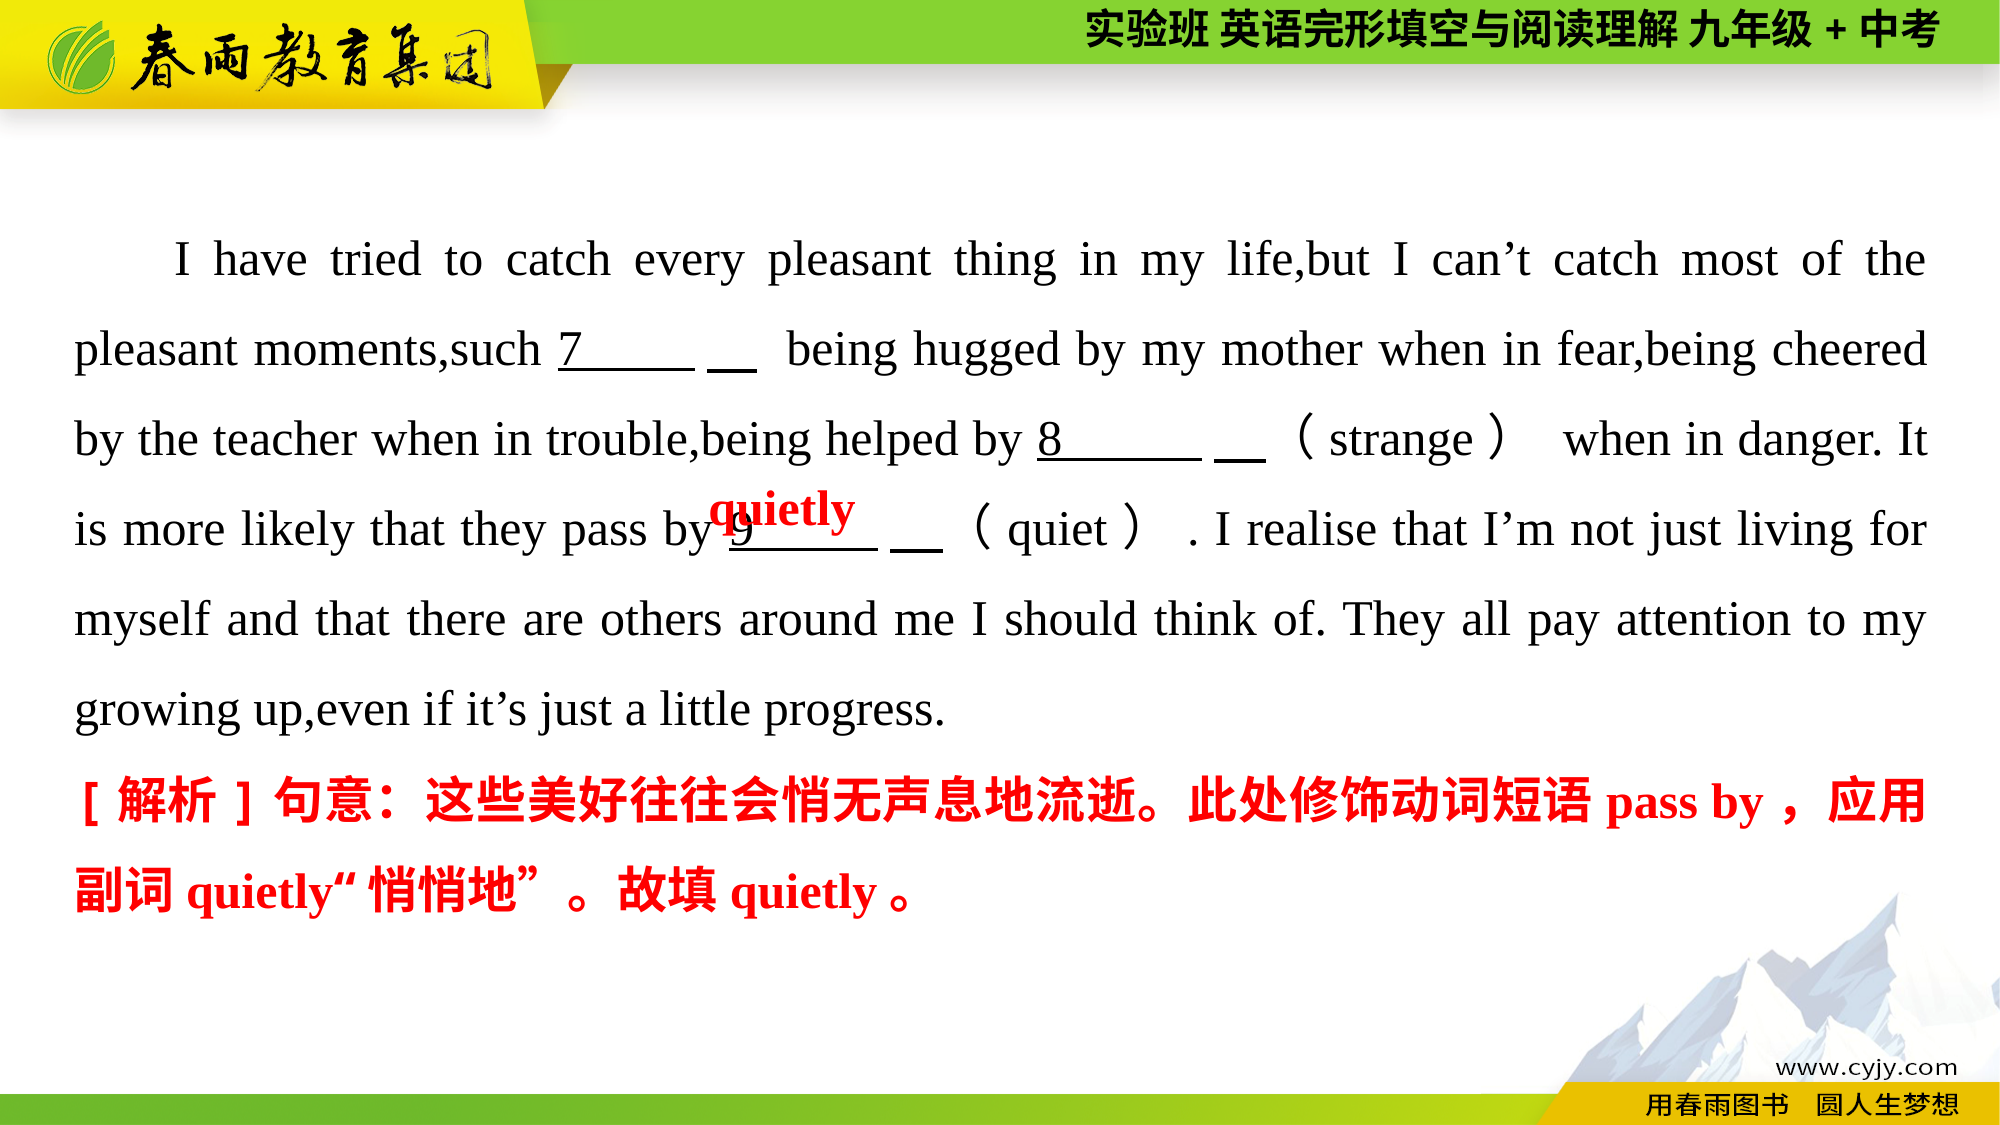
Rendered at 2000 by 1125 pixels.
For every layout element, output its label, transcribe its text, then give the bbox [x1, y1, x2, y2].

text_box quietly [693, 467, 871, 543]
list I have tried to catch every pleasant thing in my life,but I can’t catch most of the pleasant moments,such 7 being hugged by my mother when in fear,being cheered by the teacher when in trouble,being helped by 8 （strange） when in danger. It is more likely that they pass by 9 （quiet）. I realise that I’m not just living for myself and that there are others around me I should think of. They all pay attention to my growing up,even if it’s just a little progress. [59, 187, 1944, 749]
picture [0, 0, 2000, 1125]
text_box [解析]句意：这些美好往往会悄无声息地流逝。此处修饰动词短语pass by，应用副词quietly“悄悄地”。故填quietly。 [59, 749, 1944, 927]
